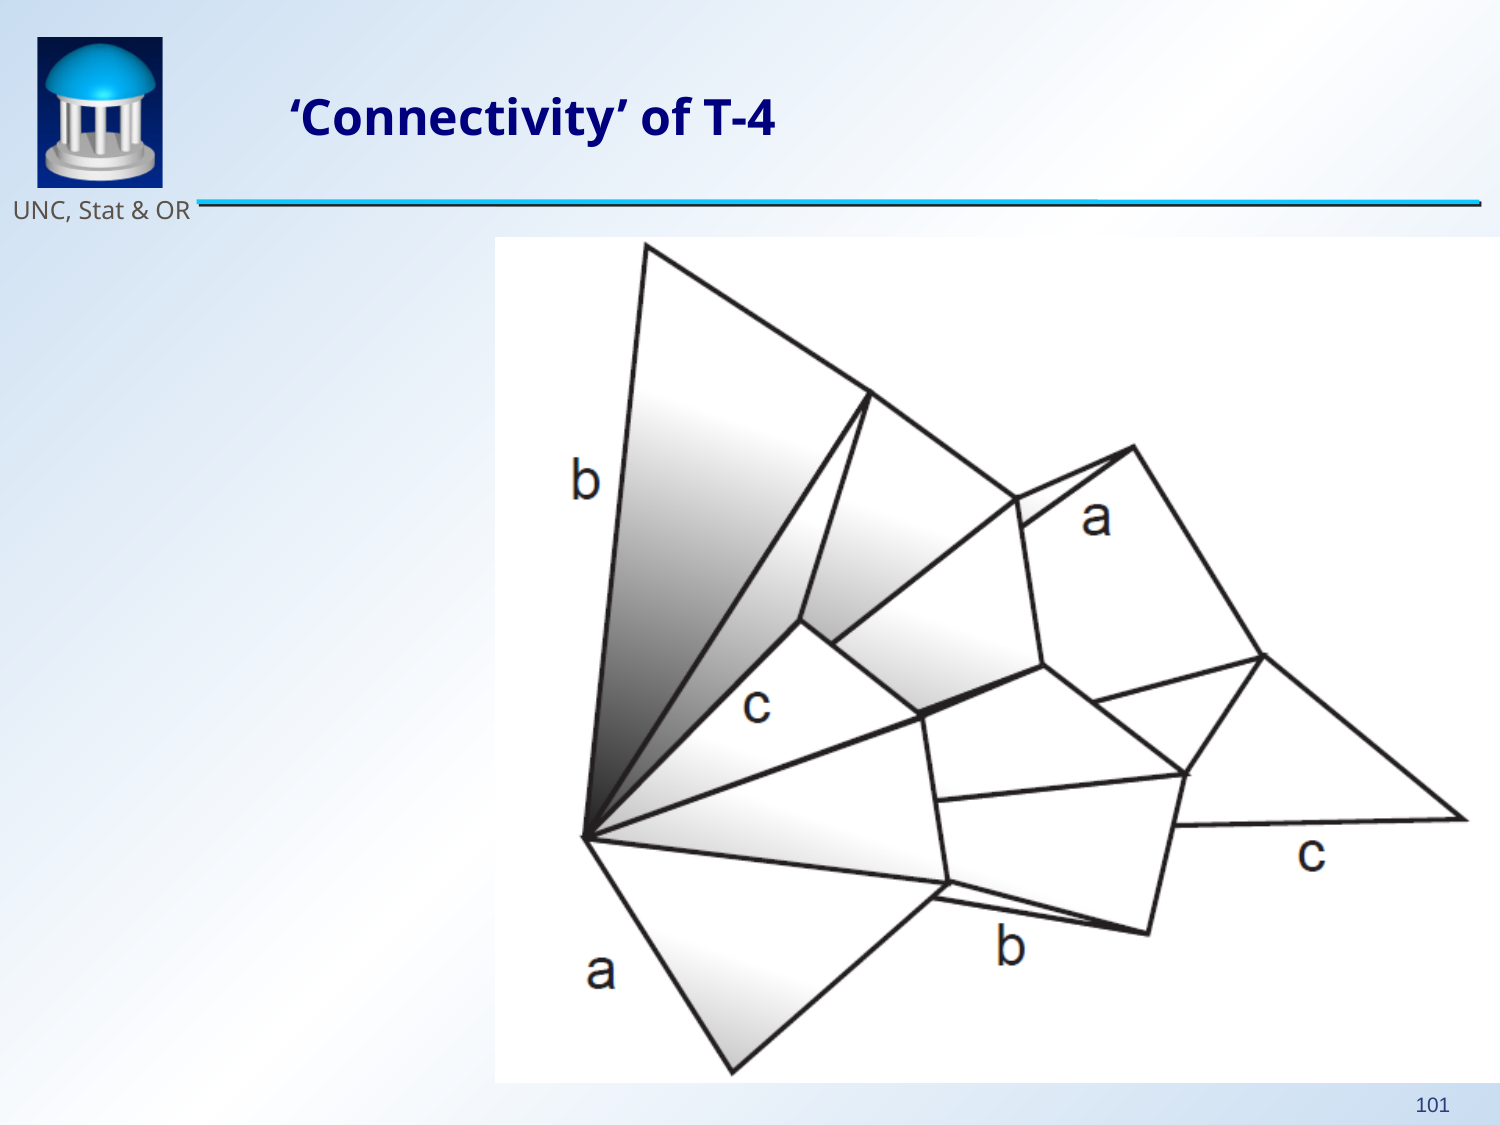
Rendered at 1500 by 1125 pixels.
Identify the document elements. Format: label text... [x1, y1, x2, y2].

picture [495, 237, 1500, 1083]
title ‘Connectivity’ of T-4 [274, 74, 1448, 156]
